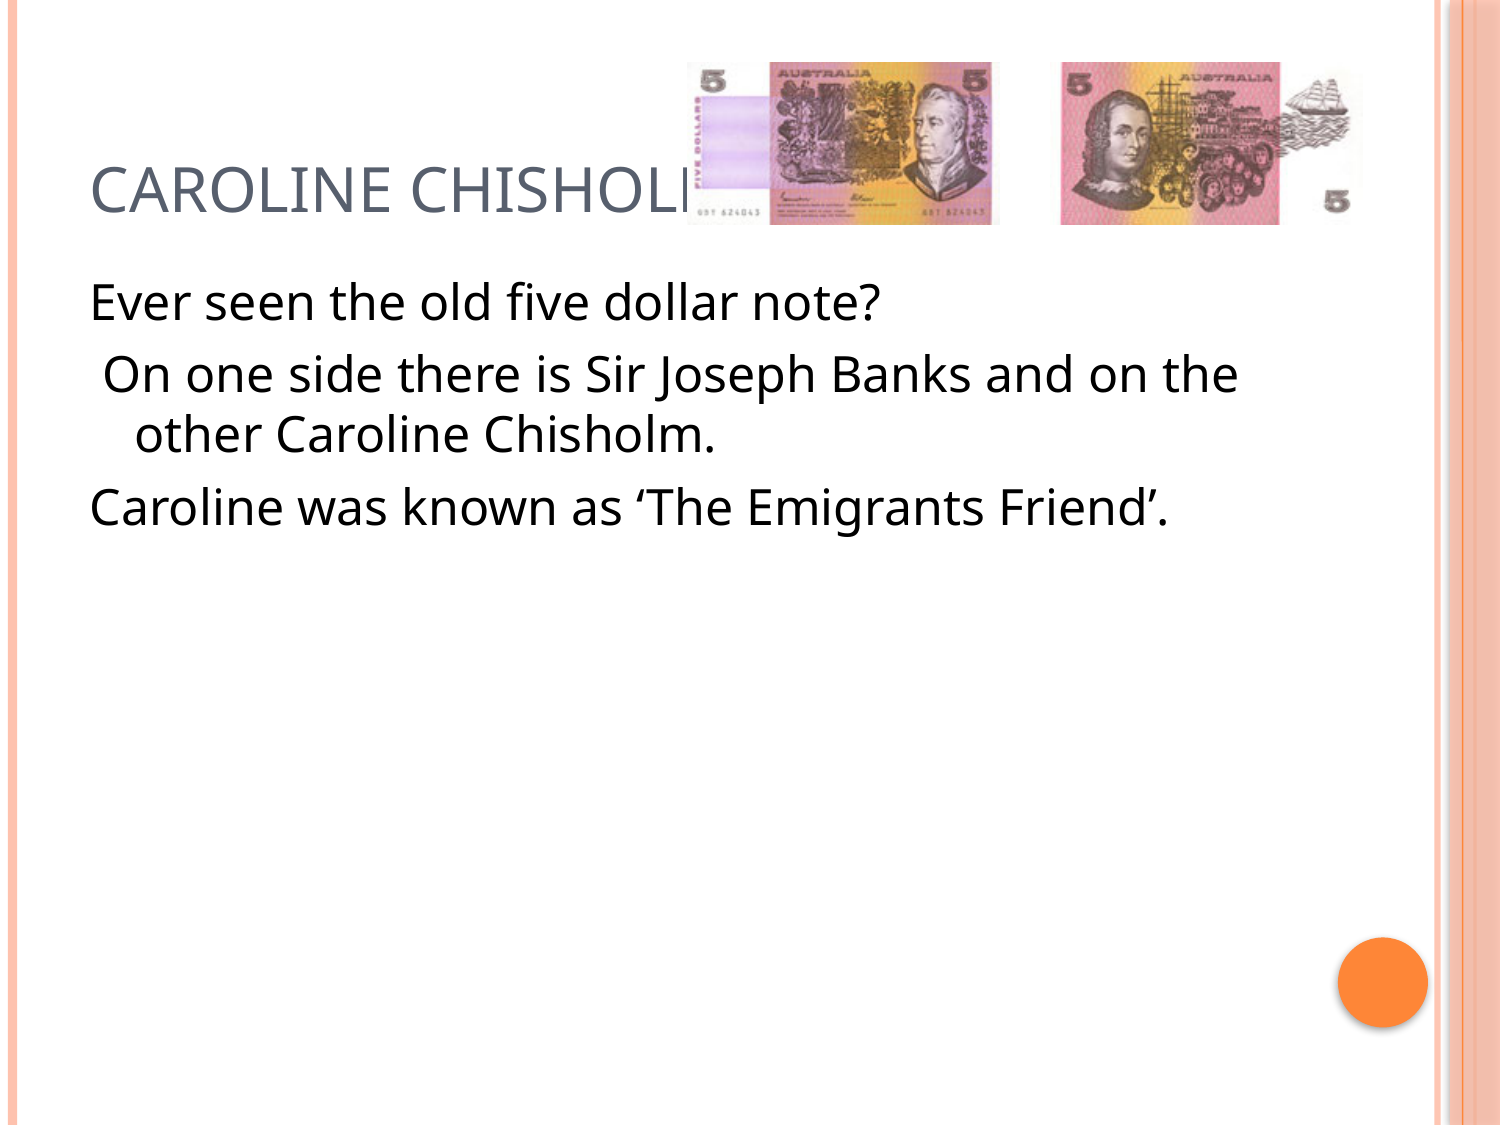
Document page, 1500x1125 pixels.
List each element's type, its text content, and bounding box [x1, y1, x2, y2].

list Ever seen the old five dollar note? On one side there is Sir Joseph Banks and on the other Caroline Chisholm. Caroline was known as ‘The Emigrants Friend’. [75, 262, 1300, 1062]
title Caroline Chisholm [75, 45, 1300, 233]
picture [686, 61, 1001, 226]
picture [1049, 61, 1363, 226]
